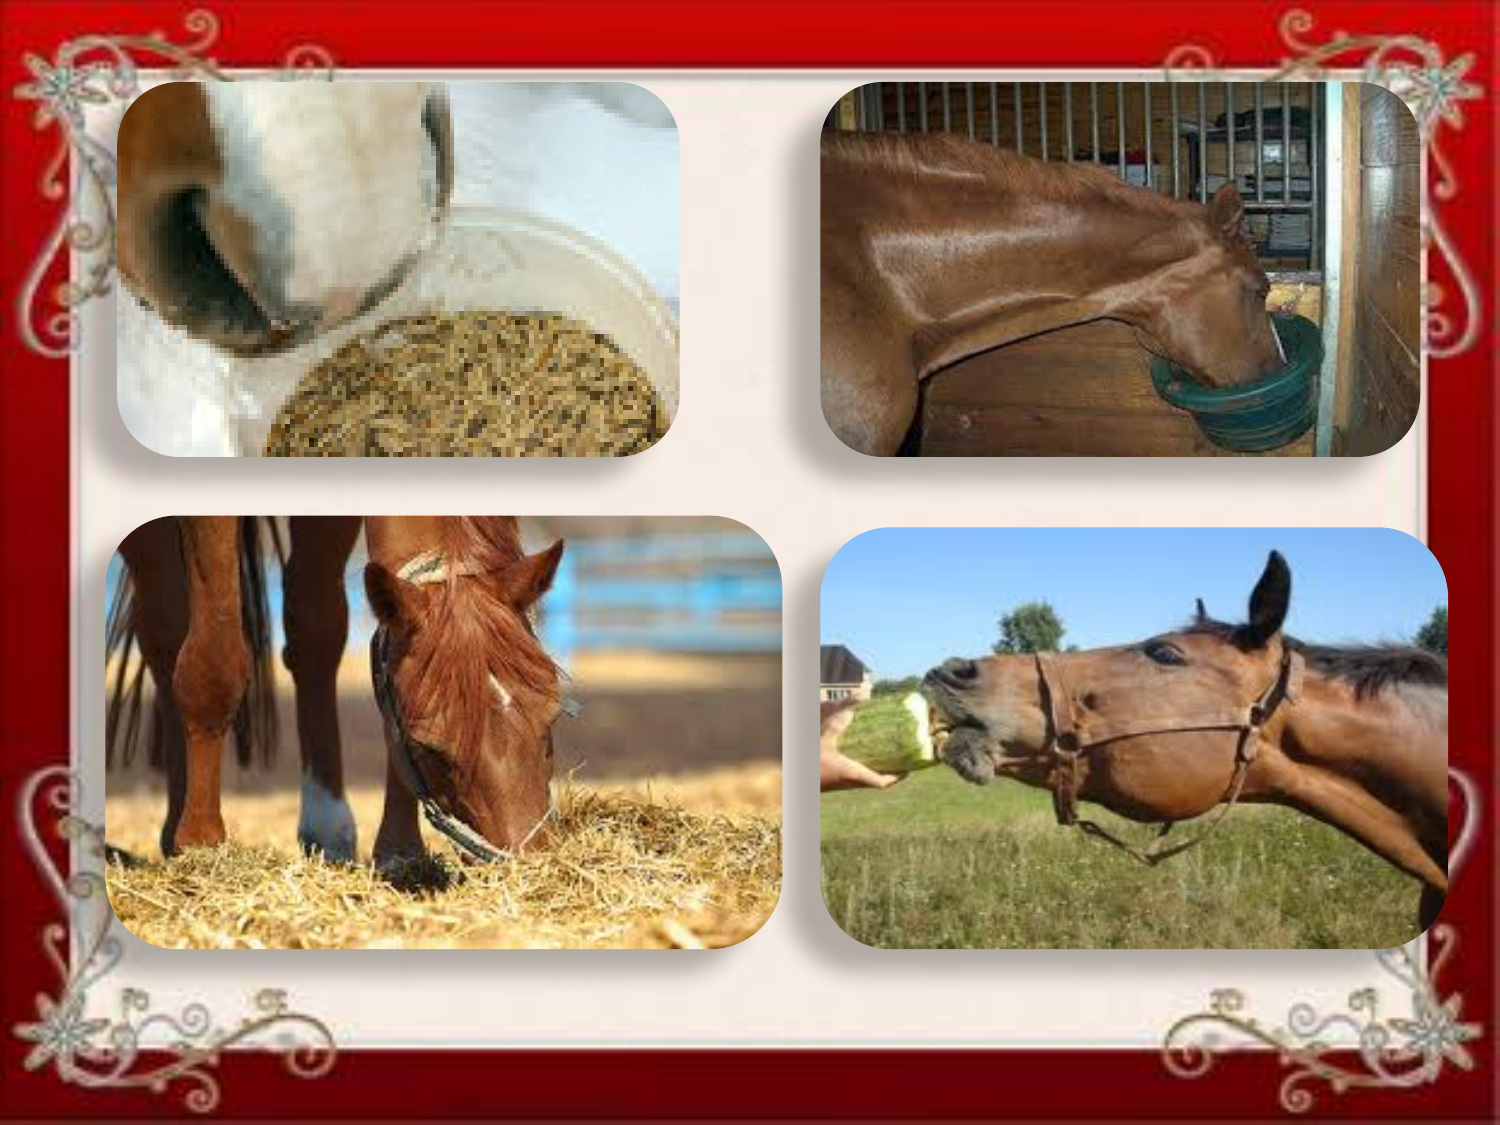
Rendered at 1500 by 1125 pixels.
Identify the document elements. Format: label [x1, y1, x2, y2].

list [116, 81, 680, 458]
picture [0, 0, 1500, 1125]
